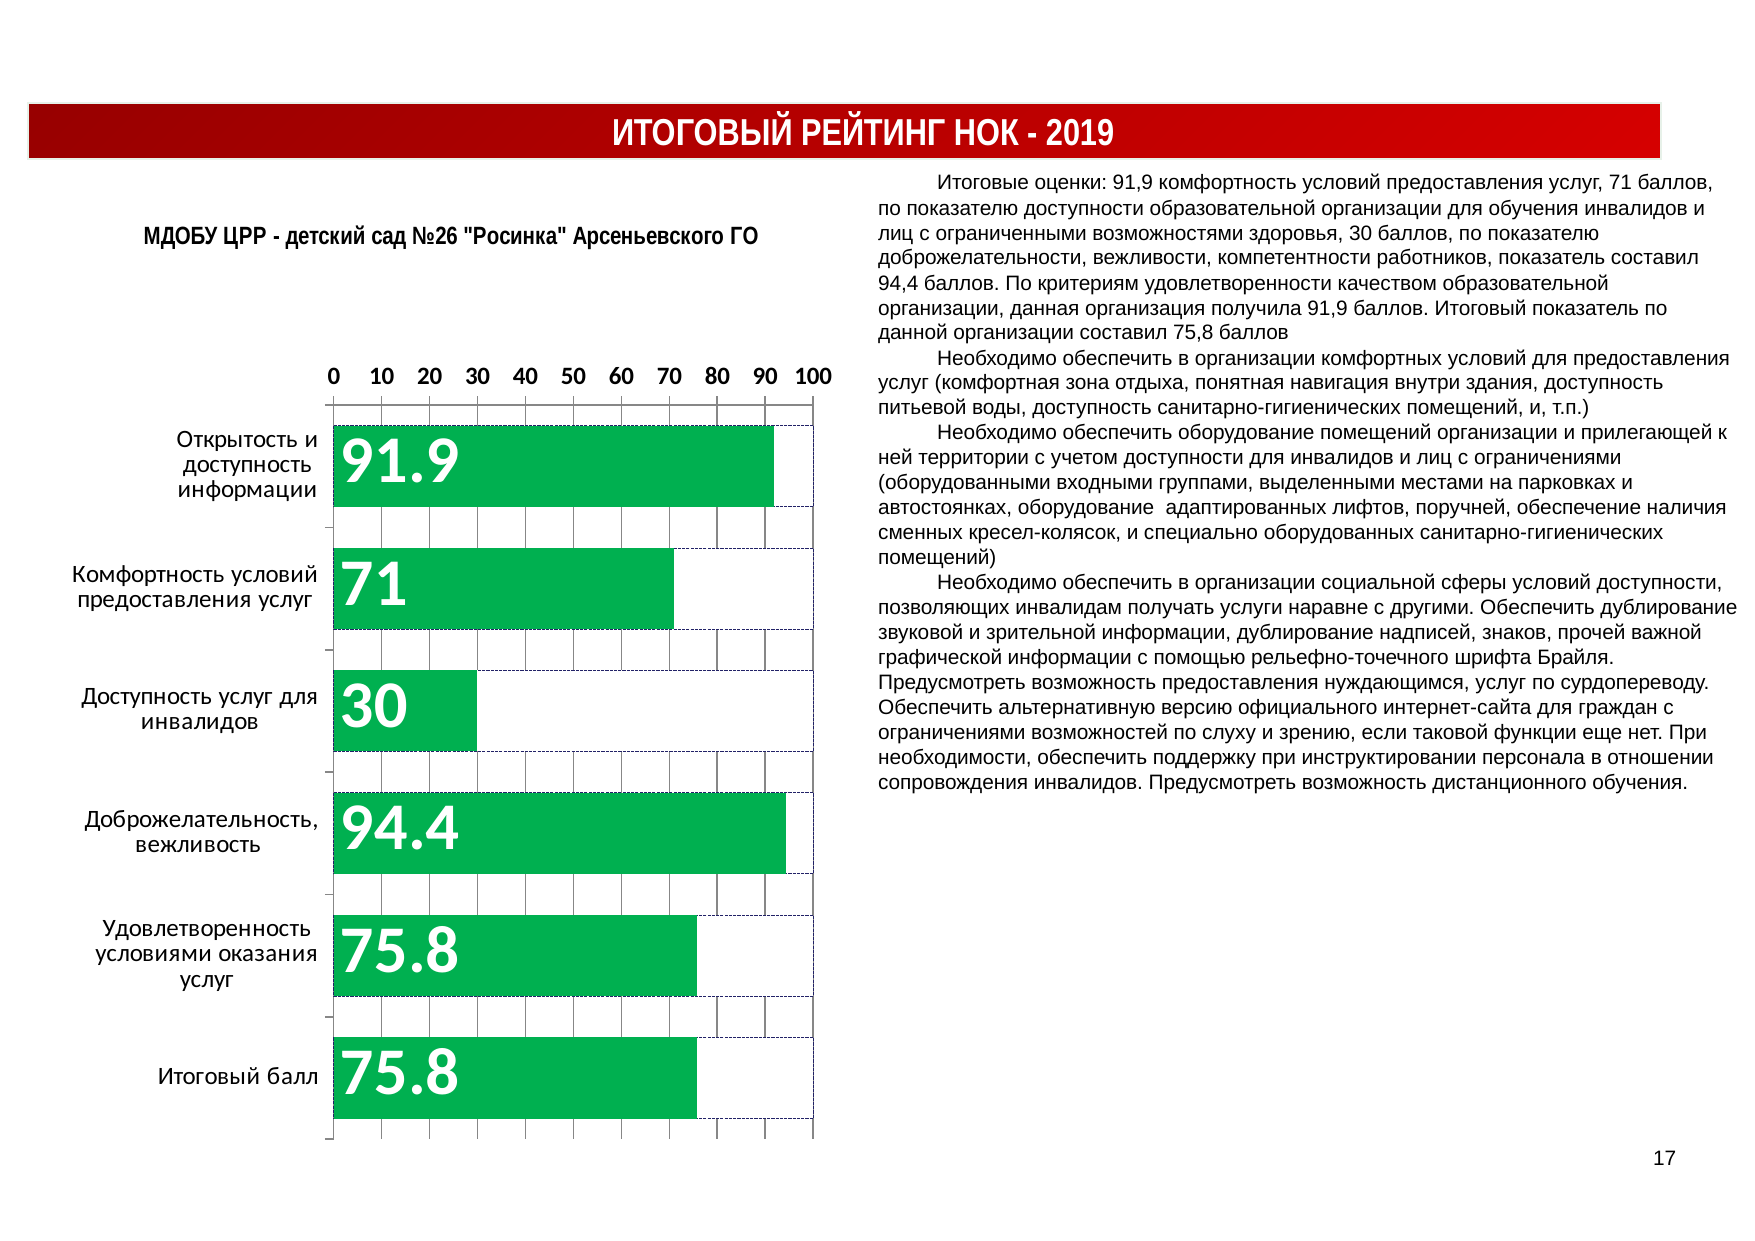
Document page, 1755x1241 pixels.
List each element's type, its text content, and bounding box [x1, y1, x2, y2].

chart [58, 185, 845, 1172]
text_box Итоговые оценки: 91,9 комфортность условий предоставления услуг, 71 баллов, по показателю доступности образовательной организации для обучения инвалидов и лиц с ограниченными возможностями здоровья, 30 баллов, по показателю доброжелательности, вежливости, компетентности работников, показатель составил 94,4 баллов. По критериям удовлетворенности качеством образовательной организации, данная организация получила 91,9 баллов. Итоговый показатель по данной организации составил 75,8 баллов Необходимо обеспечить в организации комфортных условий для предоставления услуг (комфортная зона отдыха, понятная навигация внутри здания, доступность питьевой воды, доступность санитарно-гигиенических помещений, и, т.п.) Необходимо обеспечить оборудование помещений организации и прилегающей к ней территории с учетом доступности для инвалидов и лиц с ограничениями (оборудованными входными группами, выделенными местами на парковках и автостоянках, оборудование адаптированных лифтов, поручней, обеспечение наличия сменных кресел-колясок, и специально оборудованных санитарно-гигиенических помещений) Необходимо обеспечить в организации социальной сферы условий доступности, позволяющих инвалидам получать услуги наравне с другими. Обеспечить дублирование звуковой и зрительной информации, дублирование надписей, знаков, прочей важной графической информации с помощью рельефно-точечного шрифта Брайля. Предусмотреть возможность предоставления нуждающимся, услуг по сурдопереводу. Обеспечить альтернативную версию официального интернет-сайта для граждан с ограничениями возможностей по слуху и зрению, если таковой функции еще нет. При необходимости, обеспечить поддержку при инструктировании персонала в отношении сопровождения инвалидов. Предусмотреть возможность дистанционного обучения. [863, 161, 1755, 802]
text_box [27, 102, 1662, 160]
slide_number 17 [1283, 1136, 1694, 1223]
